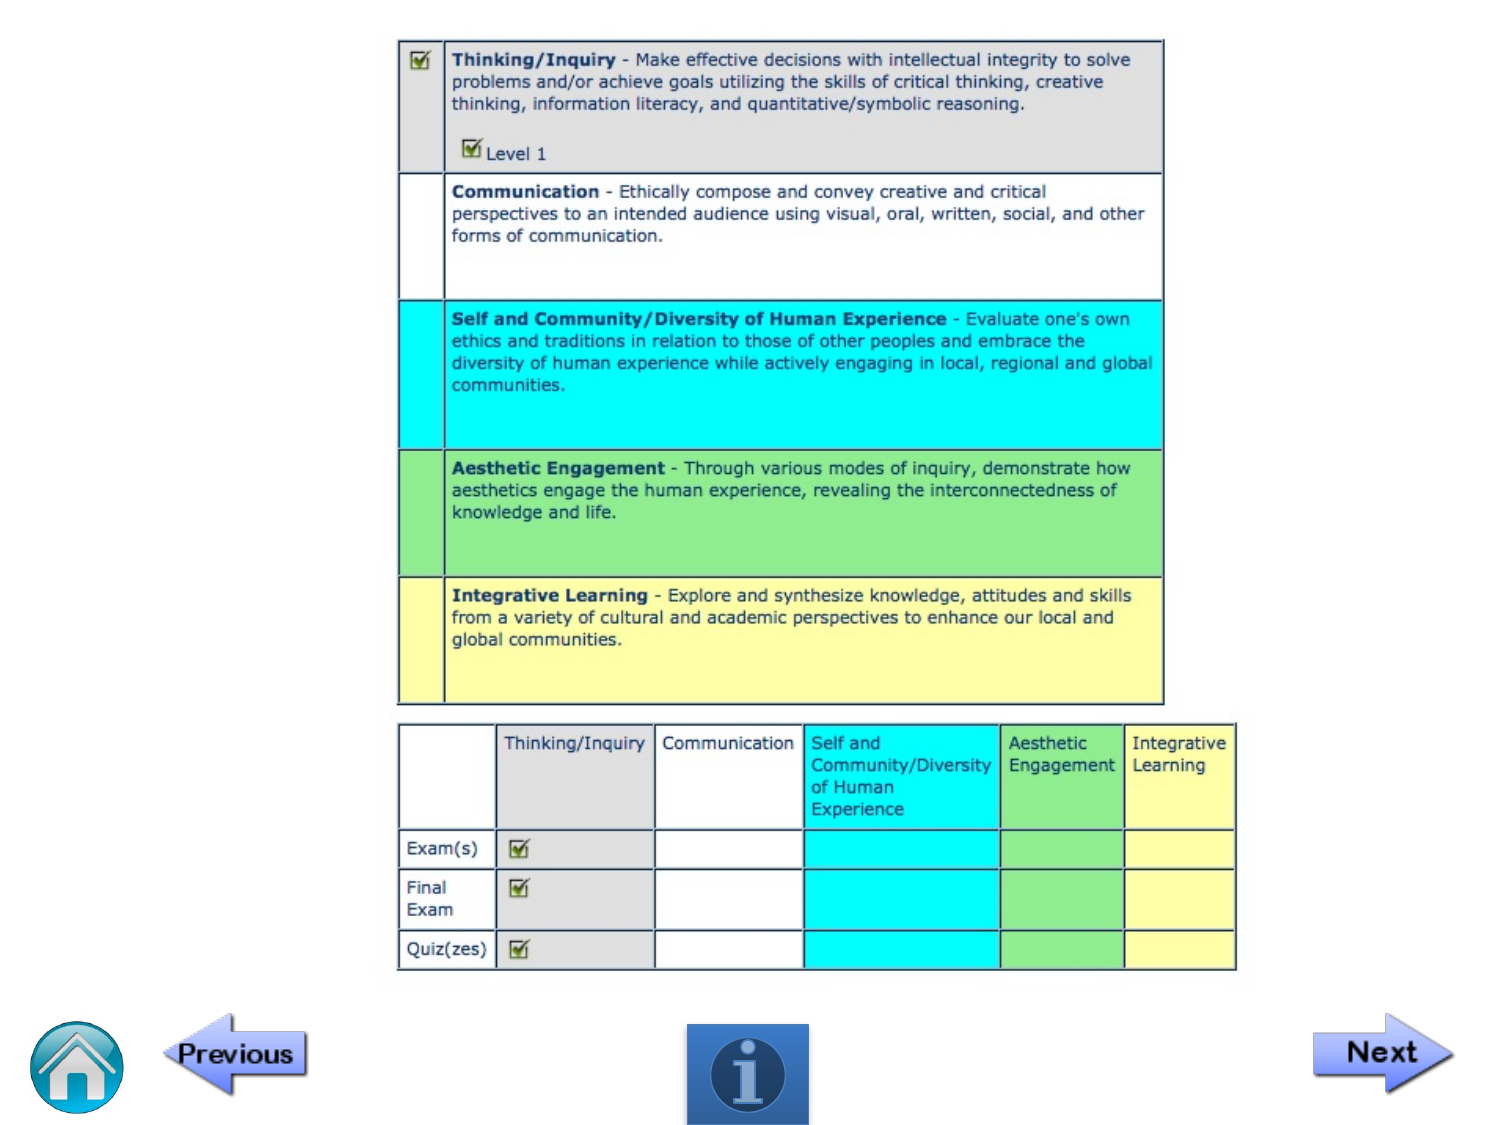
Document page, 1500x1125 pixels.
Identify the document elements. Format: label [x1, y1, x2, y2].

text_box [687, 1024, 809, 1125]
picture [162, 1012, 313, 1102]
picture [1312, 1012, 1460, 1100]
list [349, 8, 1267, 993]
picture [24, 1014, 129, 1118]
